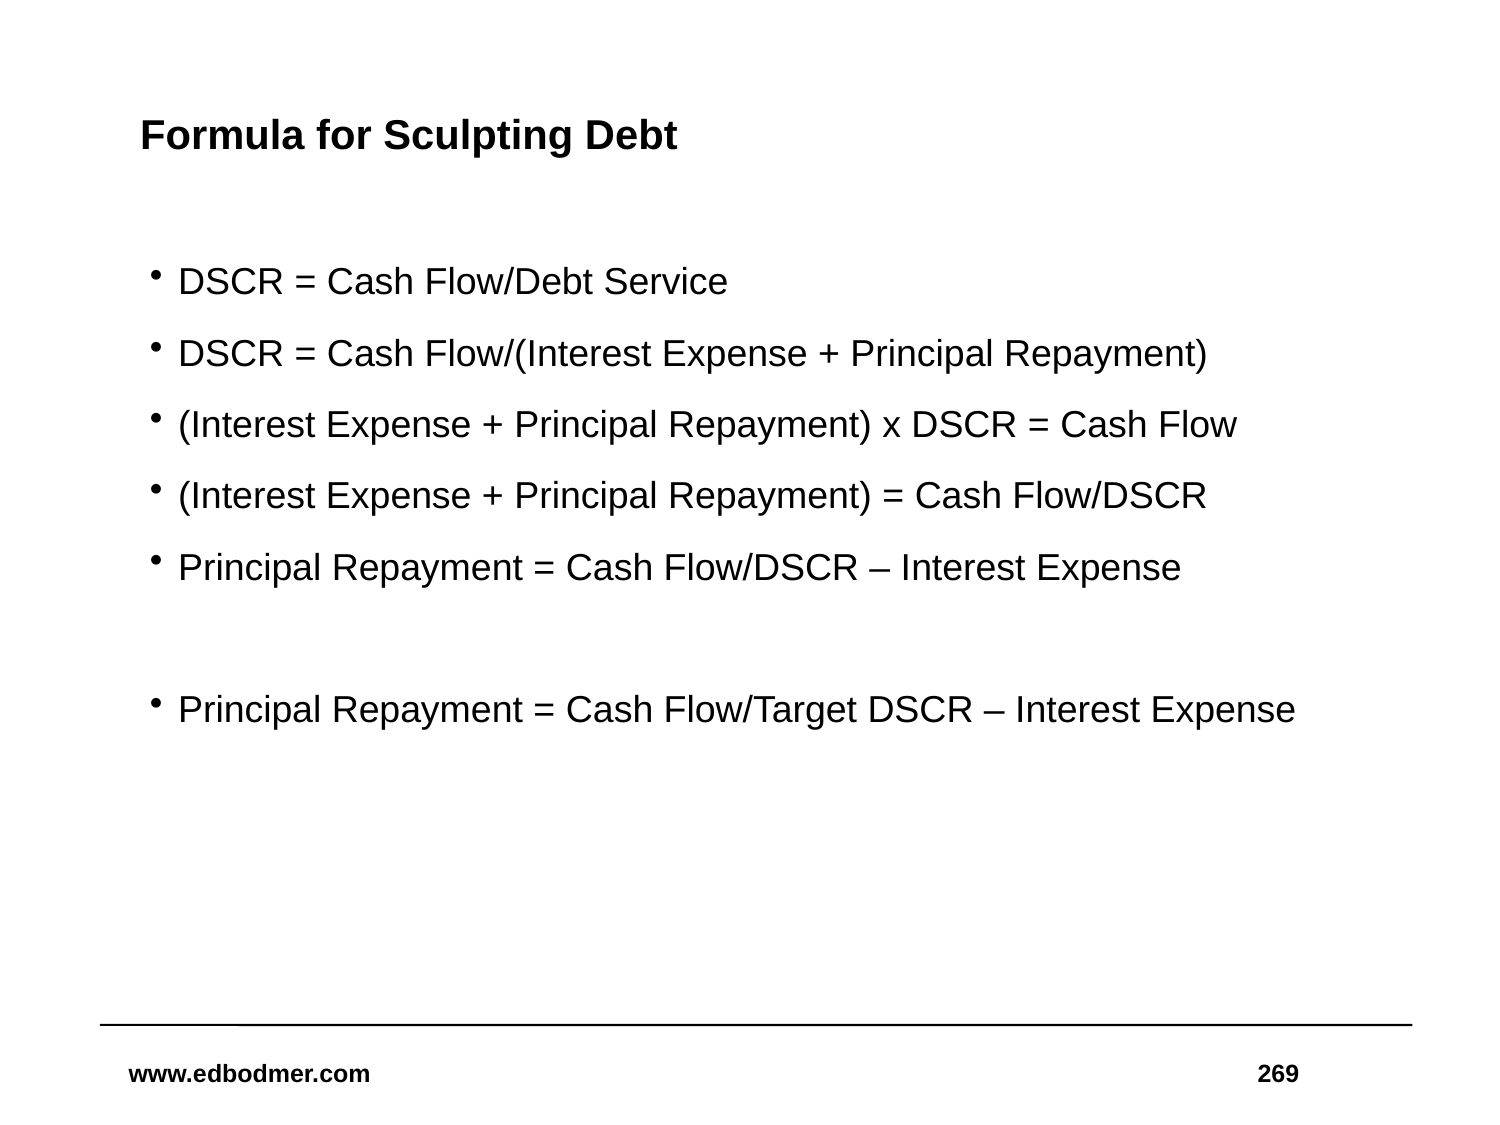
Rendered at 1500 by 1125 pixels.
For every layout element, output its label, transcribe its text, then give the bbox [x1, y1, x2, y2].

title Formula for Sculpting Debt [125, 99, 1288, 225]
list DSCR = Cash Flow/Debt Service DSCR = Cash Flow/(Interest Expense + Principal Repayment) (Interest Expense + Principal Repayment) x DSCR = Cash Flow (Interest Expense + Principal Repayment) = Cash Flow/DSCR Principal Repayment = Cash Flow/DSCR – Interest Expense Principal Repayment = Cash Flow/Target DSCR – Interest Expense [125, 249, 1375, 1000]
